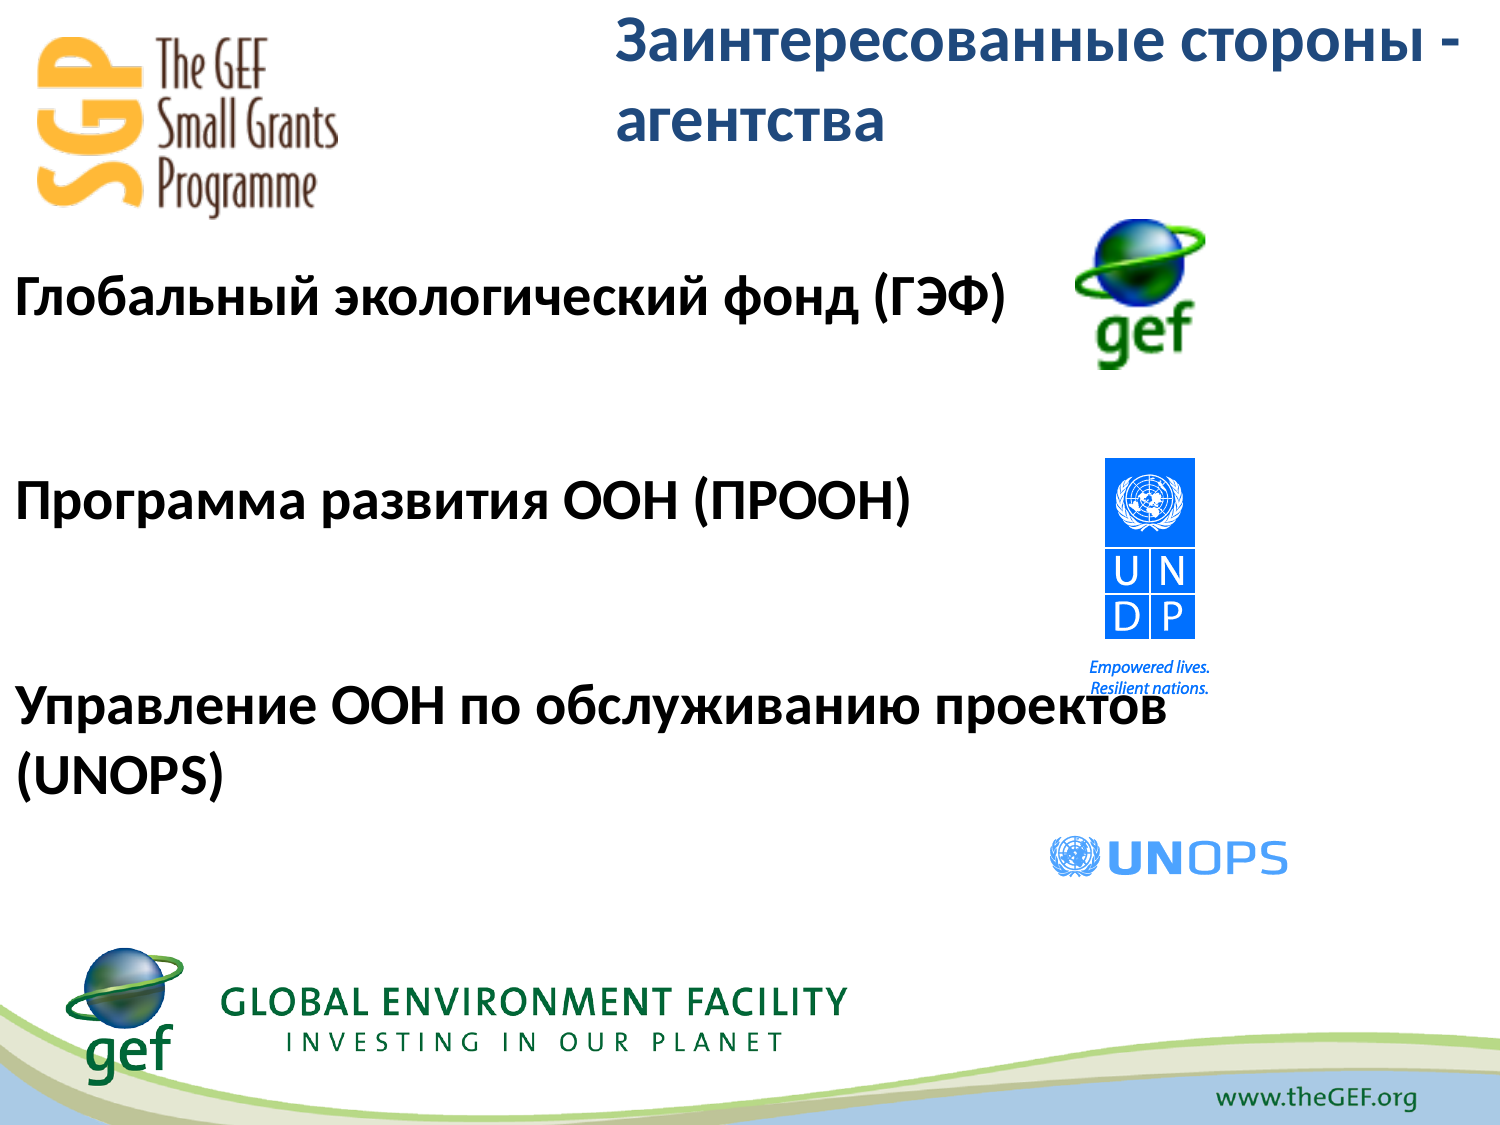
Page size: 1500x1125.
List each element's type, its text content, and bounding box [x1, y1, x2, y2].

picture [1074, 219, 1206, 370]
title Заинтересованные стороны - агентства [600, 44, 1500, 163]
picture [37, 37, 338, 221]
picture [0, 920, 1500, 1125]
picture [1089, 457, 1213, 699]
picture [1049, 834, 1290, 878]
list Глобальный экологический фонд (ГЭФ) Программа развития ООН (ПРООН) Управление ООН по обслуживанию проектов (UNOPS) [0, 249, 1213, 1005]
